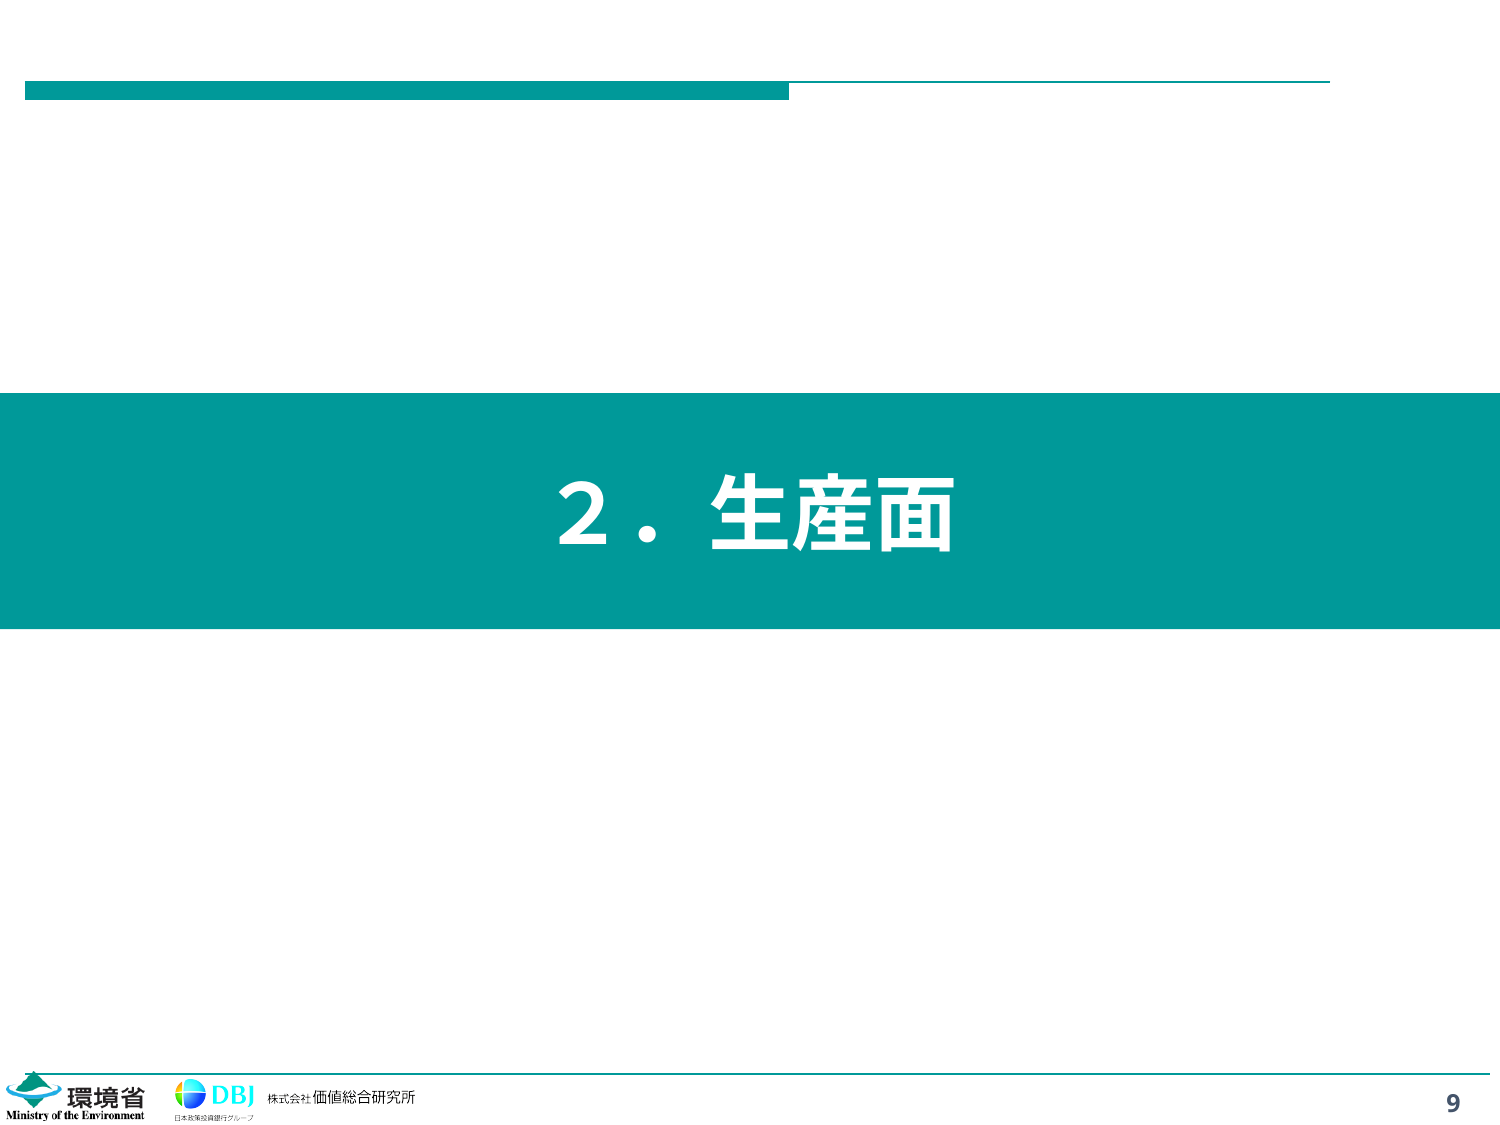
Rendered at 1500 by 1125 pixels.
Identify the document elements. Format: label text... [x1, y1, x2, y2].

slide_number 9 [1410, 1080, 1496, 1122]
picture [171, 1075, 419, 1125]
text_box ２．生産面 [0, 393, 1500, 630]
picture [2, 1071, 148, 1125]
